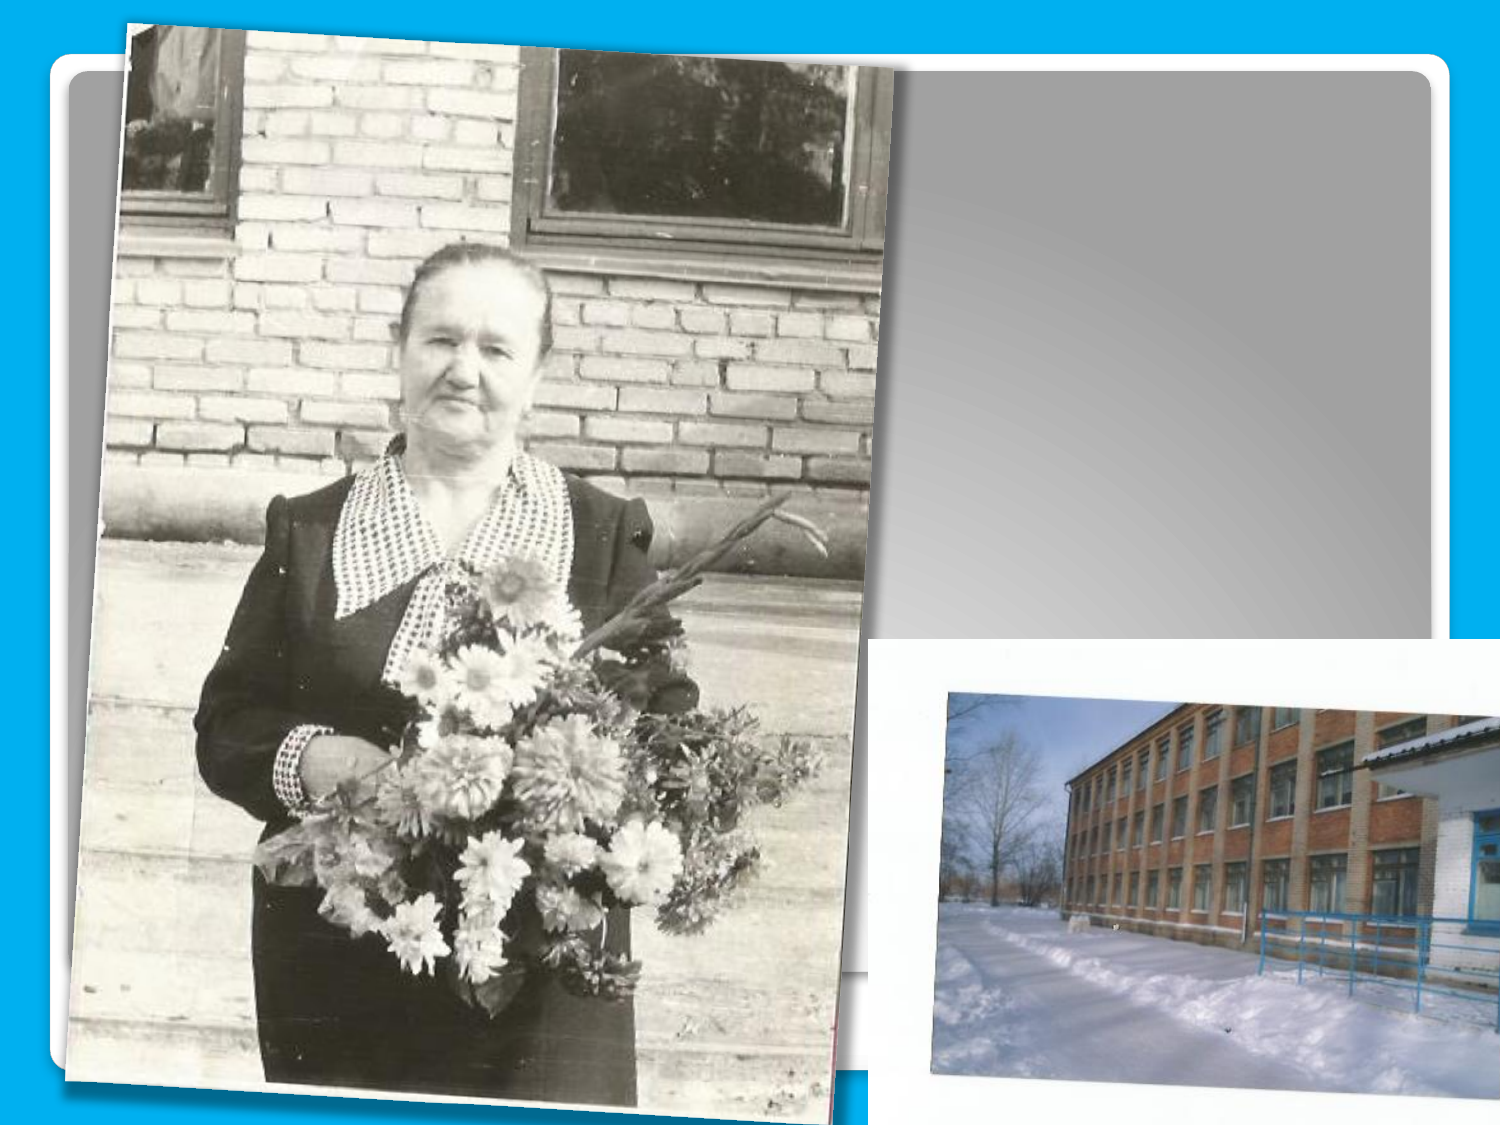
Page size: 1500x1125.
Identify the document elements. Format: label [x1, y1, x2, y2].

picture [66, 24, 893, 1125]
picture [867, 638, 1500, 1125]
